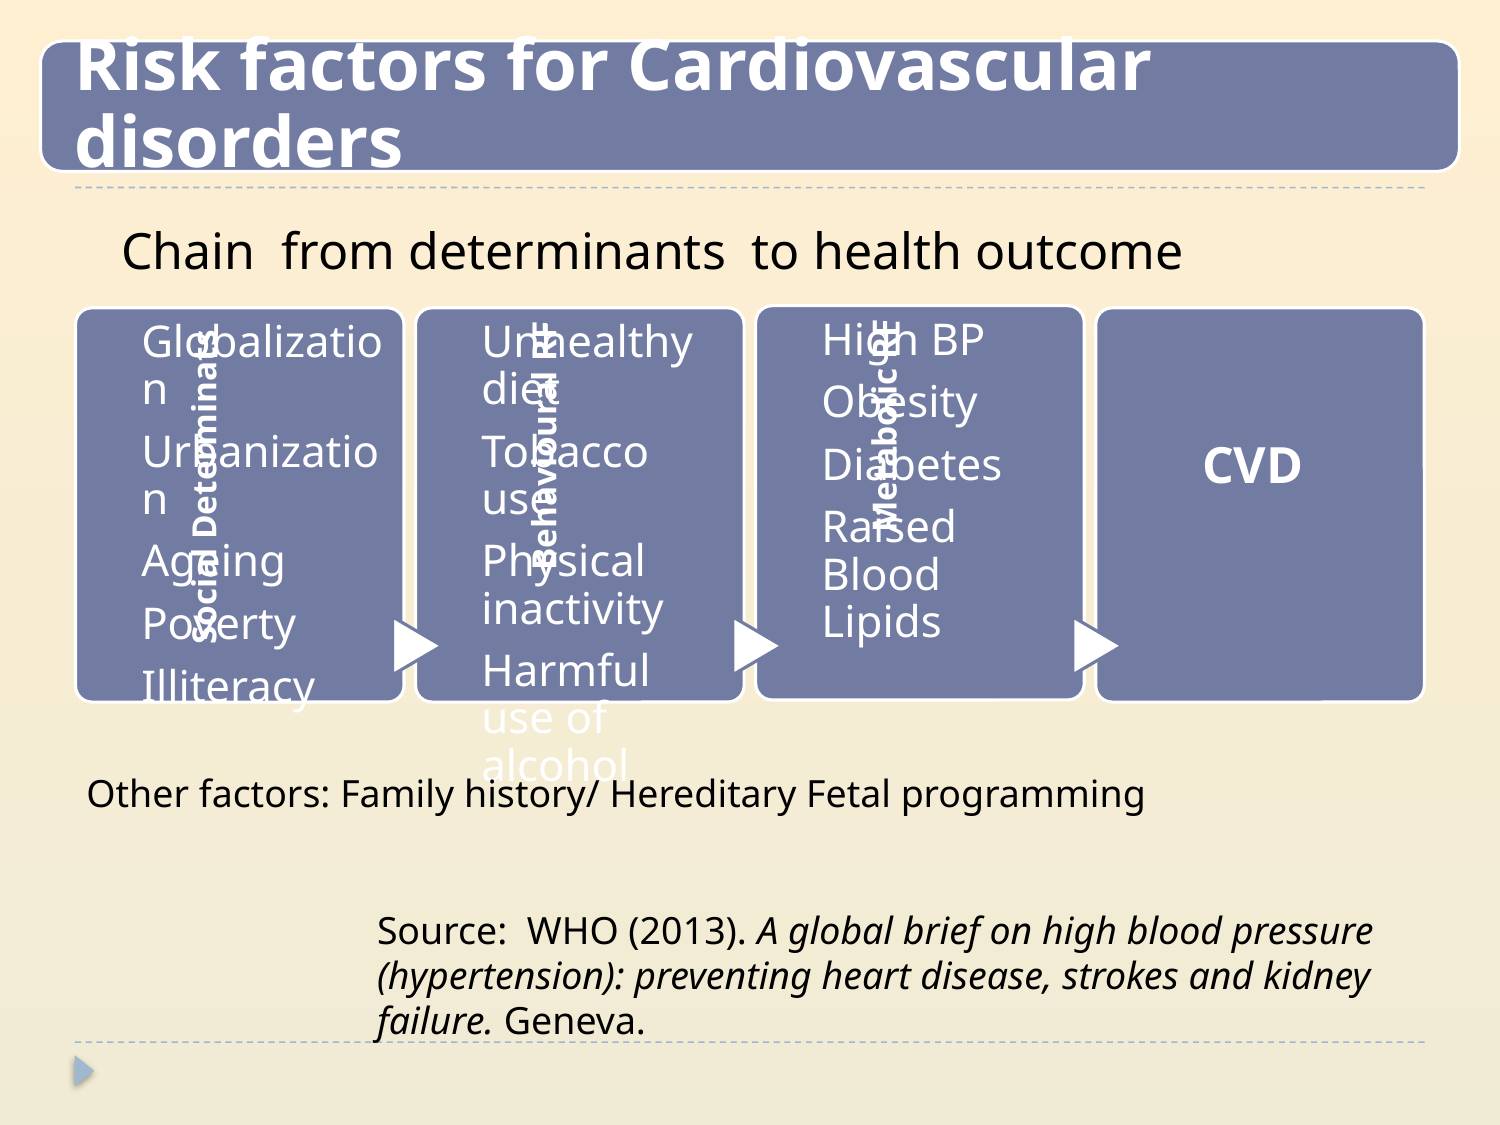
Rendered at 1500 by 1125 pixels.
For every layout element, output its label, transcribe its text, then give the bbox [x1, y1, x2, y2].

text_box Source: WHO (2013). A global brief on high blood pressure (hypertension): preventing heart disease, strokes and kidney failure. Geneva. [362, 899, 1473, 1050]
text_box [40, 24, 1460, 188]
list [74, 99, 1426, 911]
